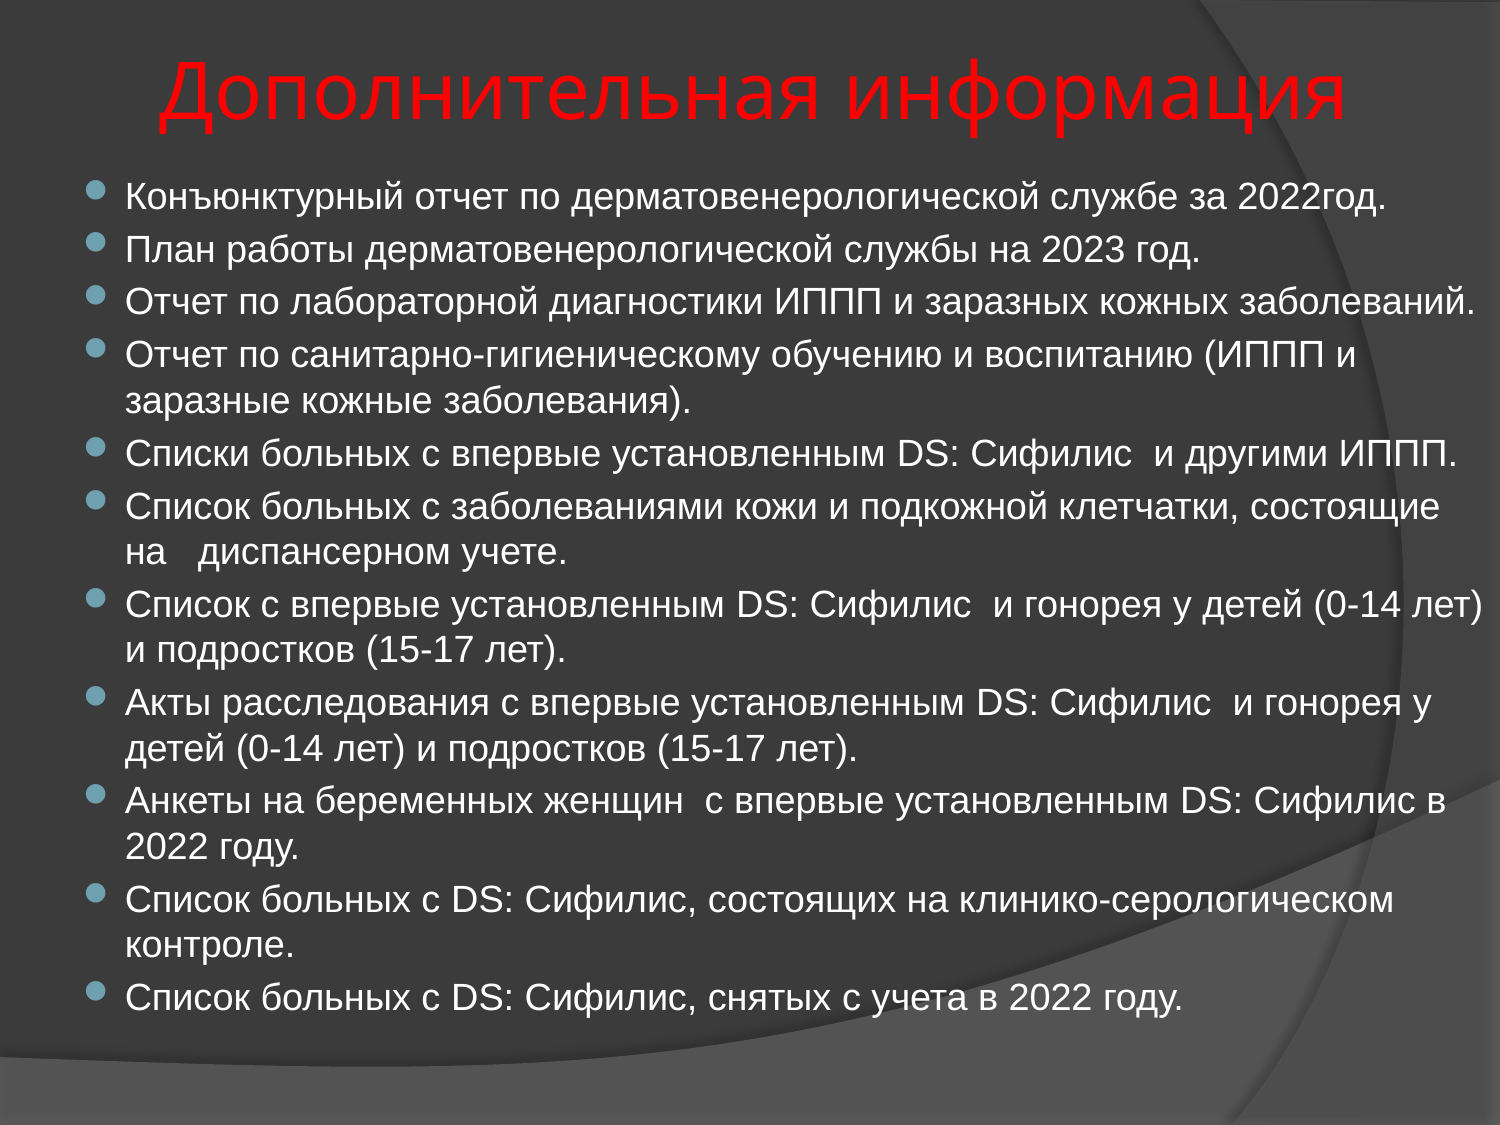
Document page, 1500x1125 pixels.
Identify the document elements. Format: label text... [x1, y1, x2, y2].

list Конъюнктурный отчет по дерматовенерологической службе за 2022год. План работы дерматовенерологической службы на 2023 год. Отчет по лабораторной диагностики ИППП и заразных кожных заболеваний. Отчет по санитарно-гигиеническому обучению и воспитанию (ИППП и заразные кожные заболевания). Списки больных с впервые установленным DS: Сифилис и другими ИППП. Список больных с заболеваниями кожи и подкожной клетчатки, состоящие на диспансерном учете. Список с впервые установленным DS: Сифилис и гонорея у детей (0-14 лет) и подростков (15-17 лет). Акты расследования с впервые установленным DS: Сифилис и гонорея у детей (0-14 лет) и подростков (15-17 лет). Анкеты на беременных женщин с впервые установленным DS: Сифилис в 2022 году. Список больных с DS: Сифилис, состоящих на клинико-серологическом контроле. Список больных с DS: Сифилис, снятых с учета в 2022 году. [0, 164, 1500, 1102]
title Дополнительная информация [152, 23, 1378, 153]
